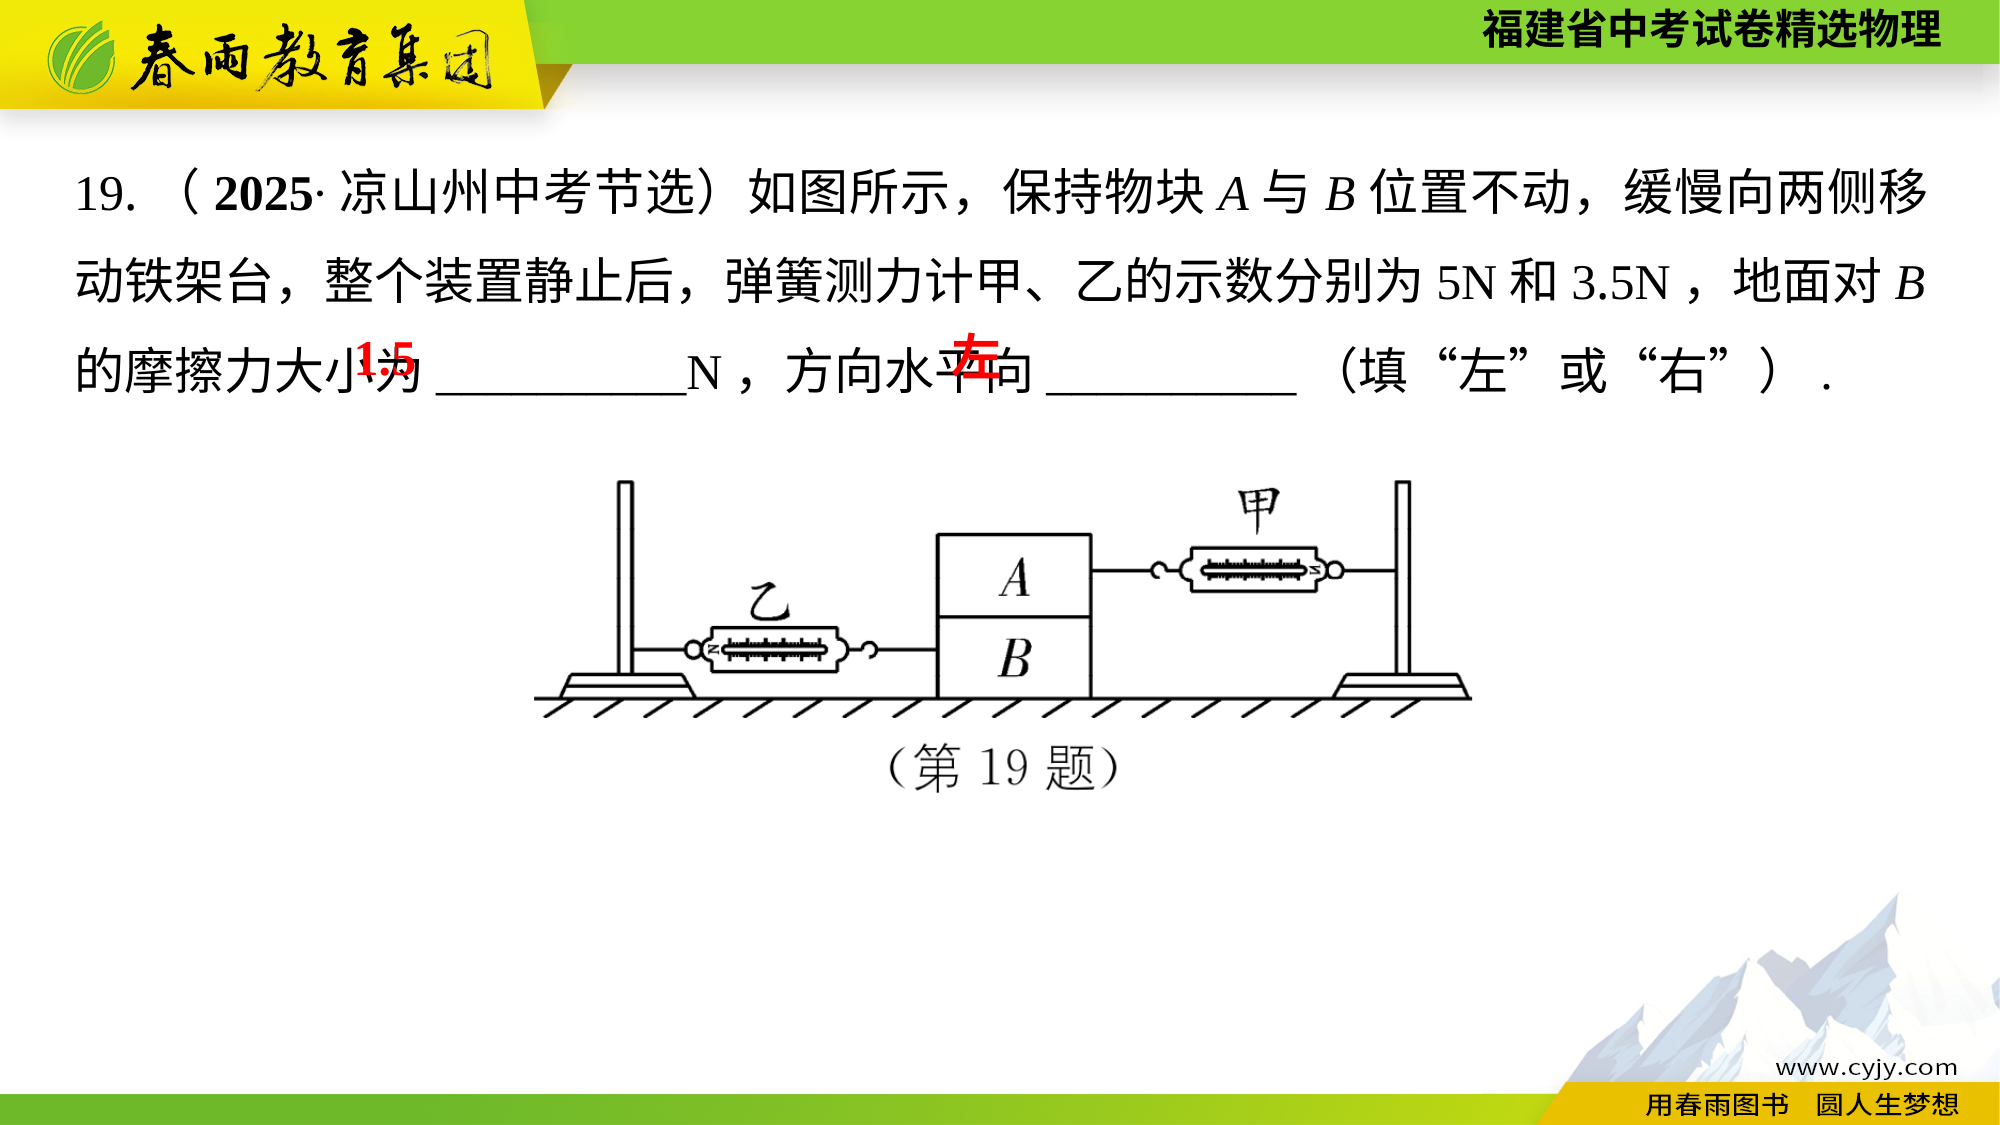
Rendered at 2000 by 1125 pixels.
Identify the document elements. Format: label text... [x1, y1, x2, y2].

text_box 左 [936, 317, 1067, 393]
list 19.（2025∙凉山州中考节选）如图所示，保持物块A与B位置不动，缓慢向两侧移动铁架台，整个装置静止后，弹簧测力计甲、乙的示数分别为5N和3.5N，地面对B的摩擦力大小为__________N，方向水平向__________（填“左”或“右”）. [59, 122, 1944, 411]
picture [0, 0, 2000, 1125]
text_box 1.5 [338, 317, 432, 393]
